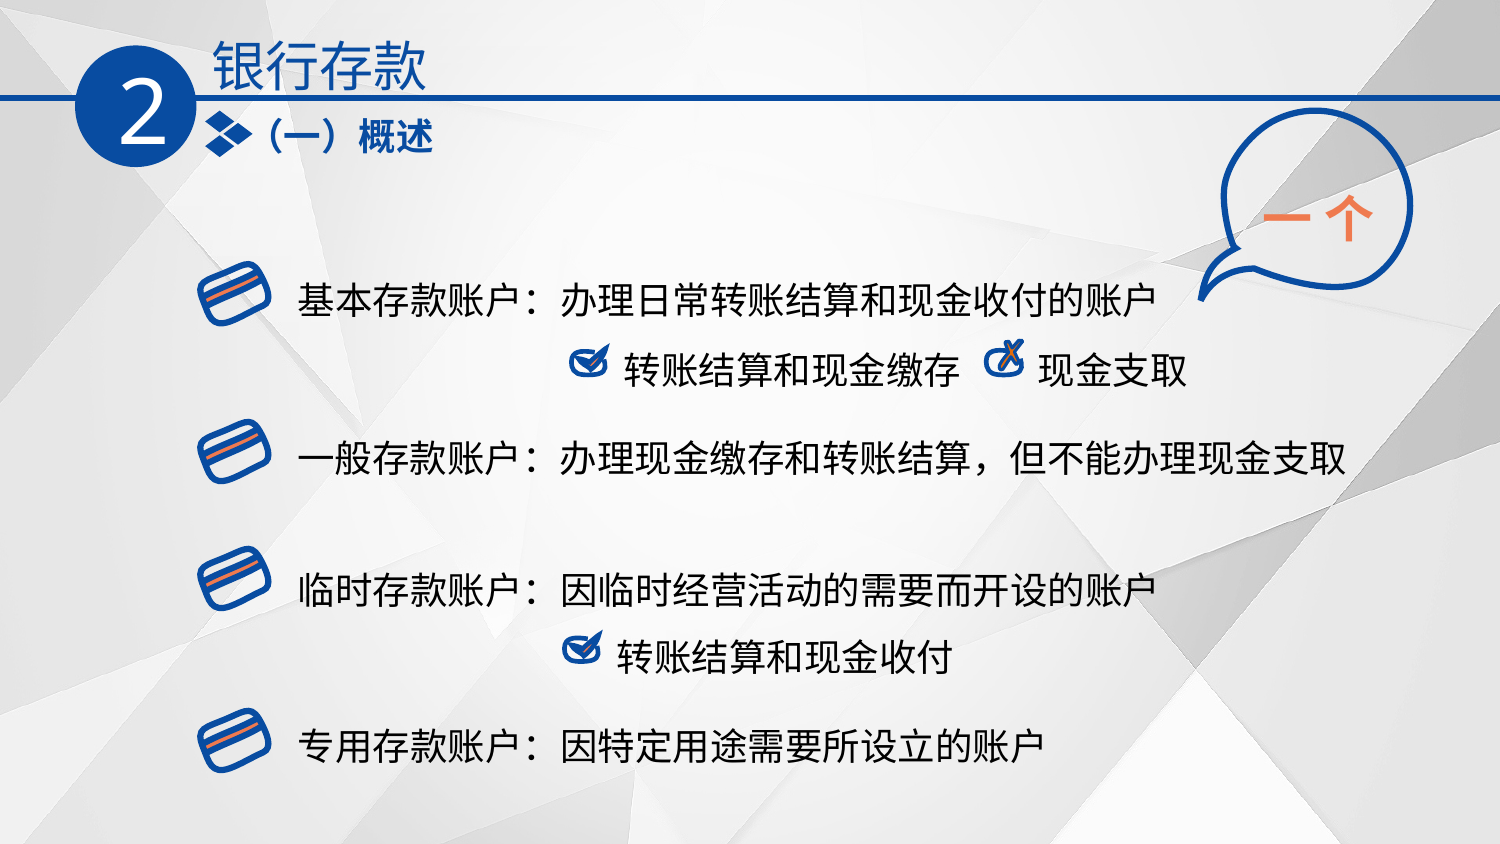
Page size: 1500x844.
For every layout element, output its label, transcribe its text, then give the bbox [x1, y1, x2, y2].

text_box [223, 122, 253, 145]
text_box [75, 74, 84, 97]
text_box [200, 710, 269, 771]
text_box 转账结算和现金缴存 现金支取 [561, 319, 1319, 398]
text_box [564, 634, 600, 662]
text_box 一 个 [1251, 152, 1412, 254]
text_box [205, 135, 235, 158]
picture [0, 0, 1500, 95]
text_box 2 [84, 107, 203, 171]
text_box 一般存款账户：办理现金缴存和转账结算，但不能办理现金支取 [286, 406, 1389, 486]
text_box [986, 350, 1022, 375]
text_box 专用存款账户：因特定用途需要所设立的账户 [286, 694, 1081, 774]
text_box [1200, 110, 1396, 301]
text_box [999, 340, 1023, 370]
text_box 转账结算和现金收付 [554, 605, 1034, 685]
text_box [571, 348, 607, 376]
text_box [75, 107, 84, 138]
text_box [200, 421, 269, 482]
text_box 基本存款账户：办理日常转账结算和现金收付的账户 [286, 248, 1317, 328]
picture [0, 101, 1500, 844]
text_box [205, 110, 235, 133]
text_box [200, 548, 269, 609]
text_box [200, 263, 269, 324]
text_box 银行存款 [198, 37, 510, 92]
text_box （一）概述 [234, 107, 447, 164]
text_box 临时存款账户：因临时经营活动的需要而开设的账户 [286, 539, 1270, 618]
text_box 2 [84, 45, 203, 97]
